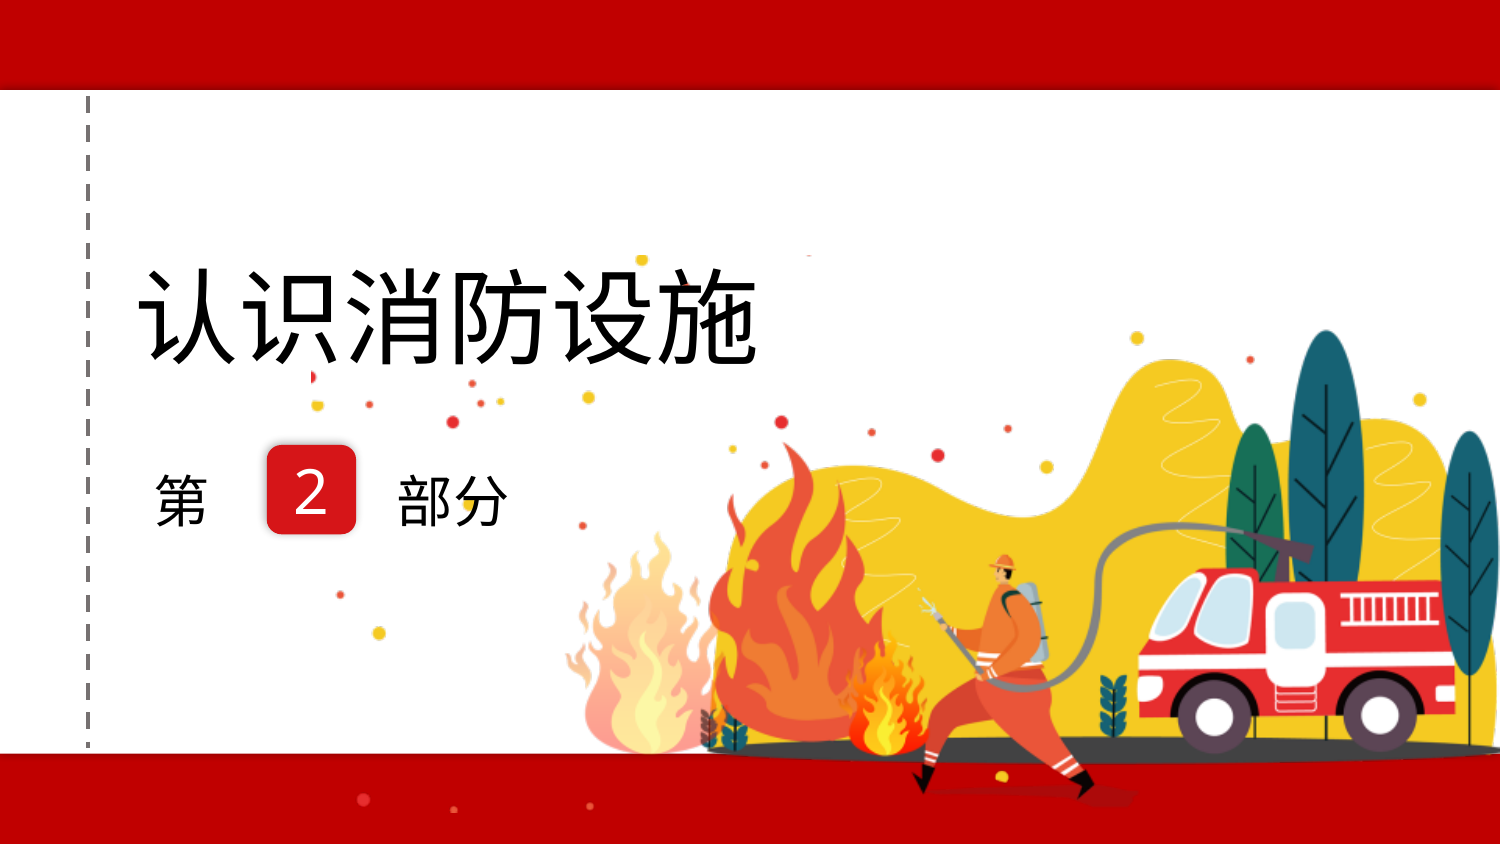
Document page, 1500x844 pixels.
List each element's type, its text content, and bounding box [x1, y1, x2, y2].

text_box [0, 89, 1500, 755]
text_box 第 部分 [141, 460, 274, 540]
text_box 2 [265, 443, 311, 536]
picture [311, 255, 1500, 813]
text_box 认识消防设施 [123, 246, 1025, 383]
